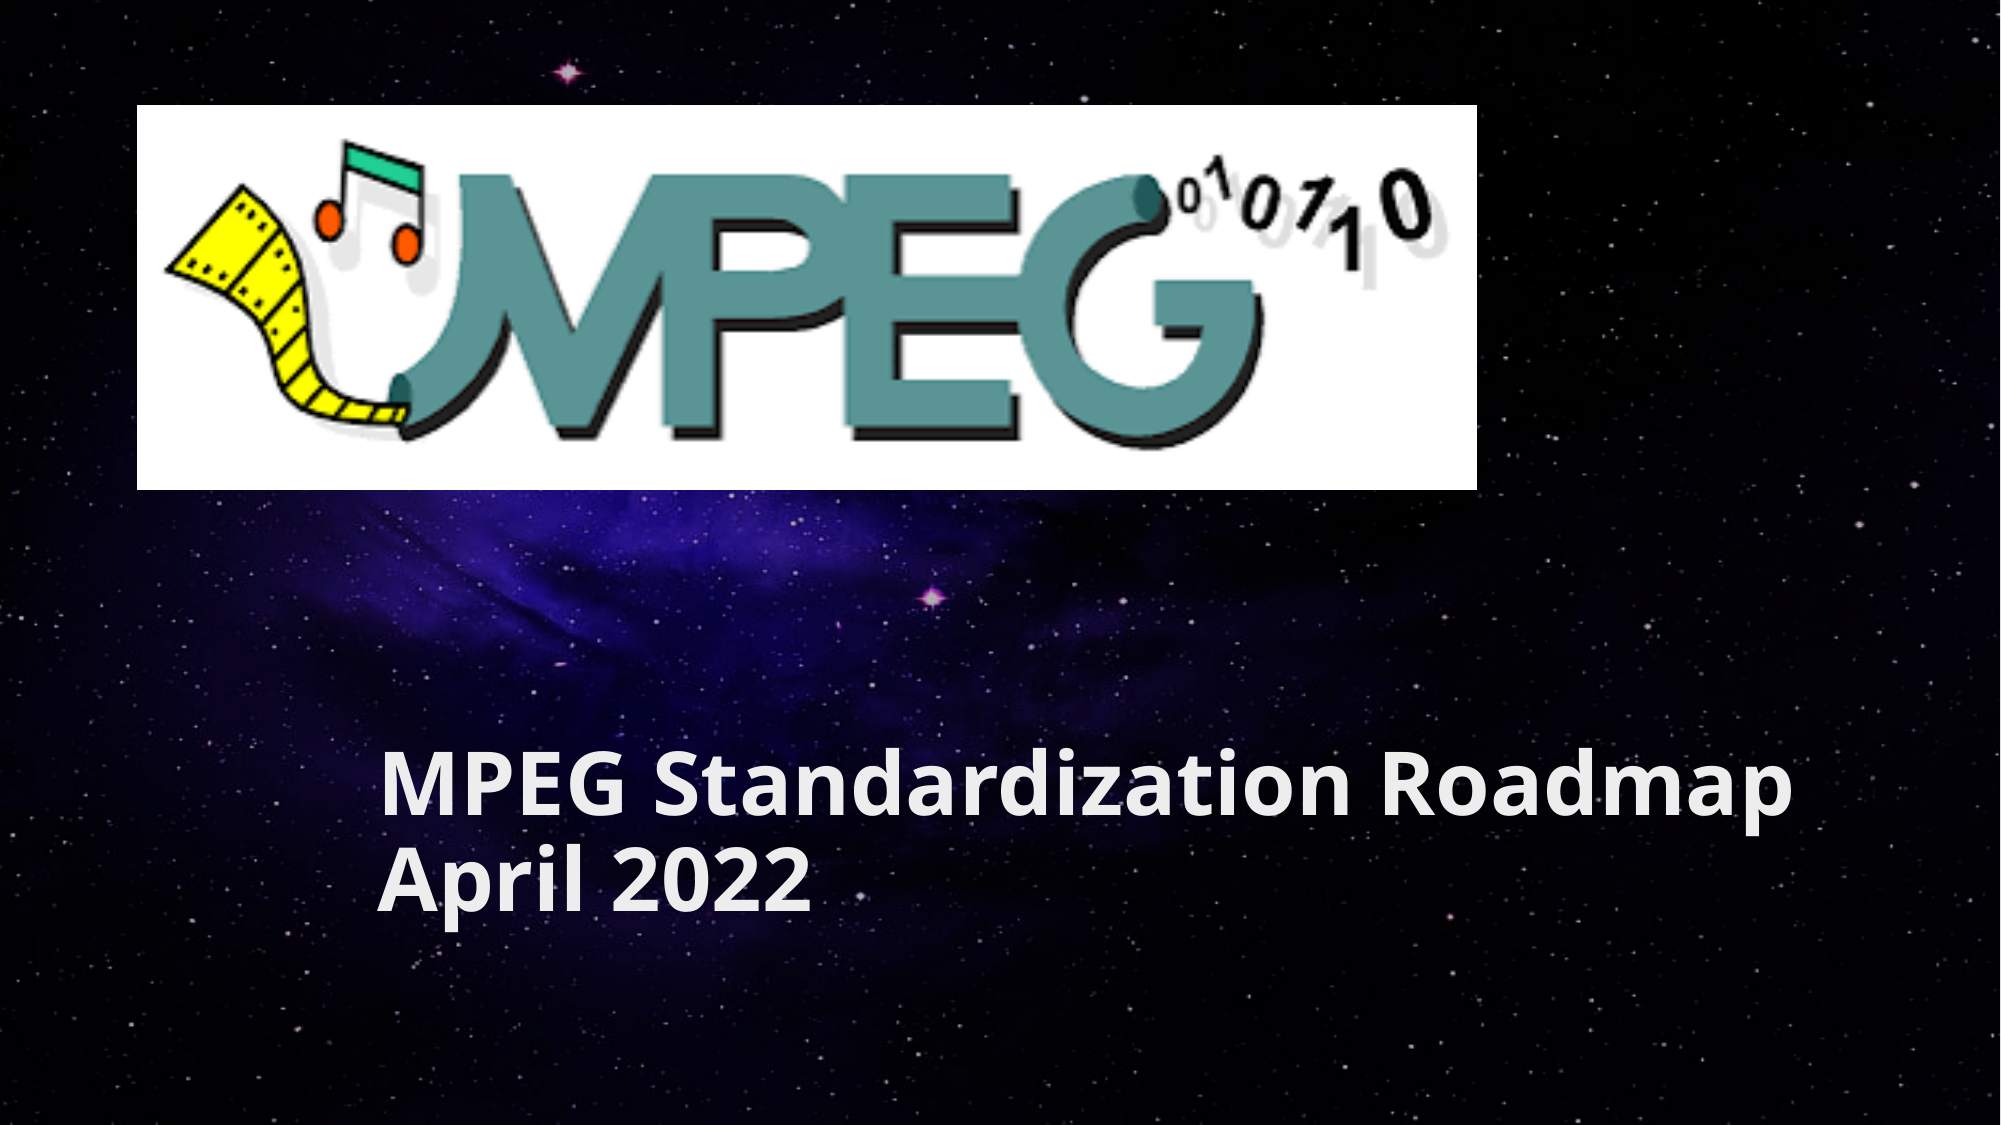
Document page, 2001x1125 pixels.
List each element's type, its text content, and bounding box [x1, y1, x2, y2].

text_box MPEG Standardization Roadmap April 2022 [362, 732, 1863, 1002]
picture [0, 0, 2001, 1125]
